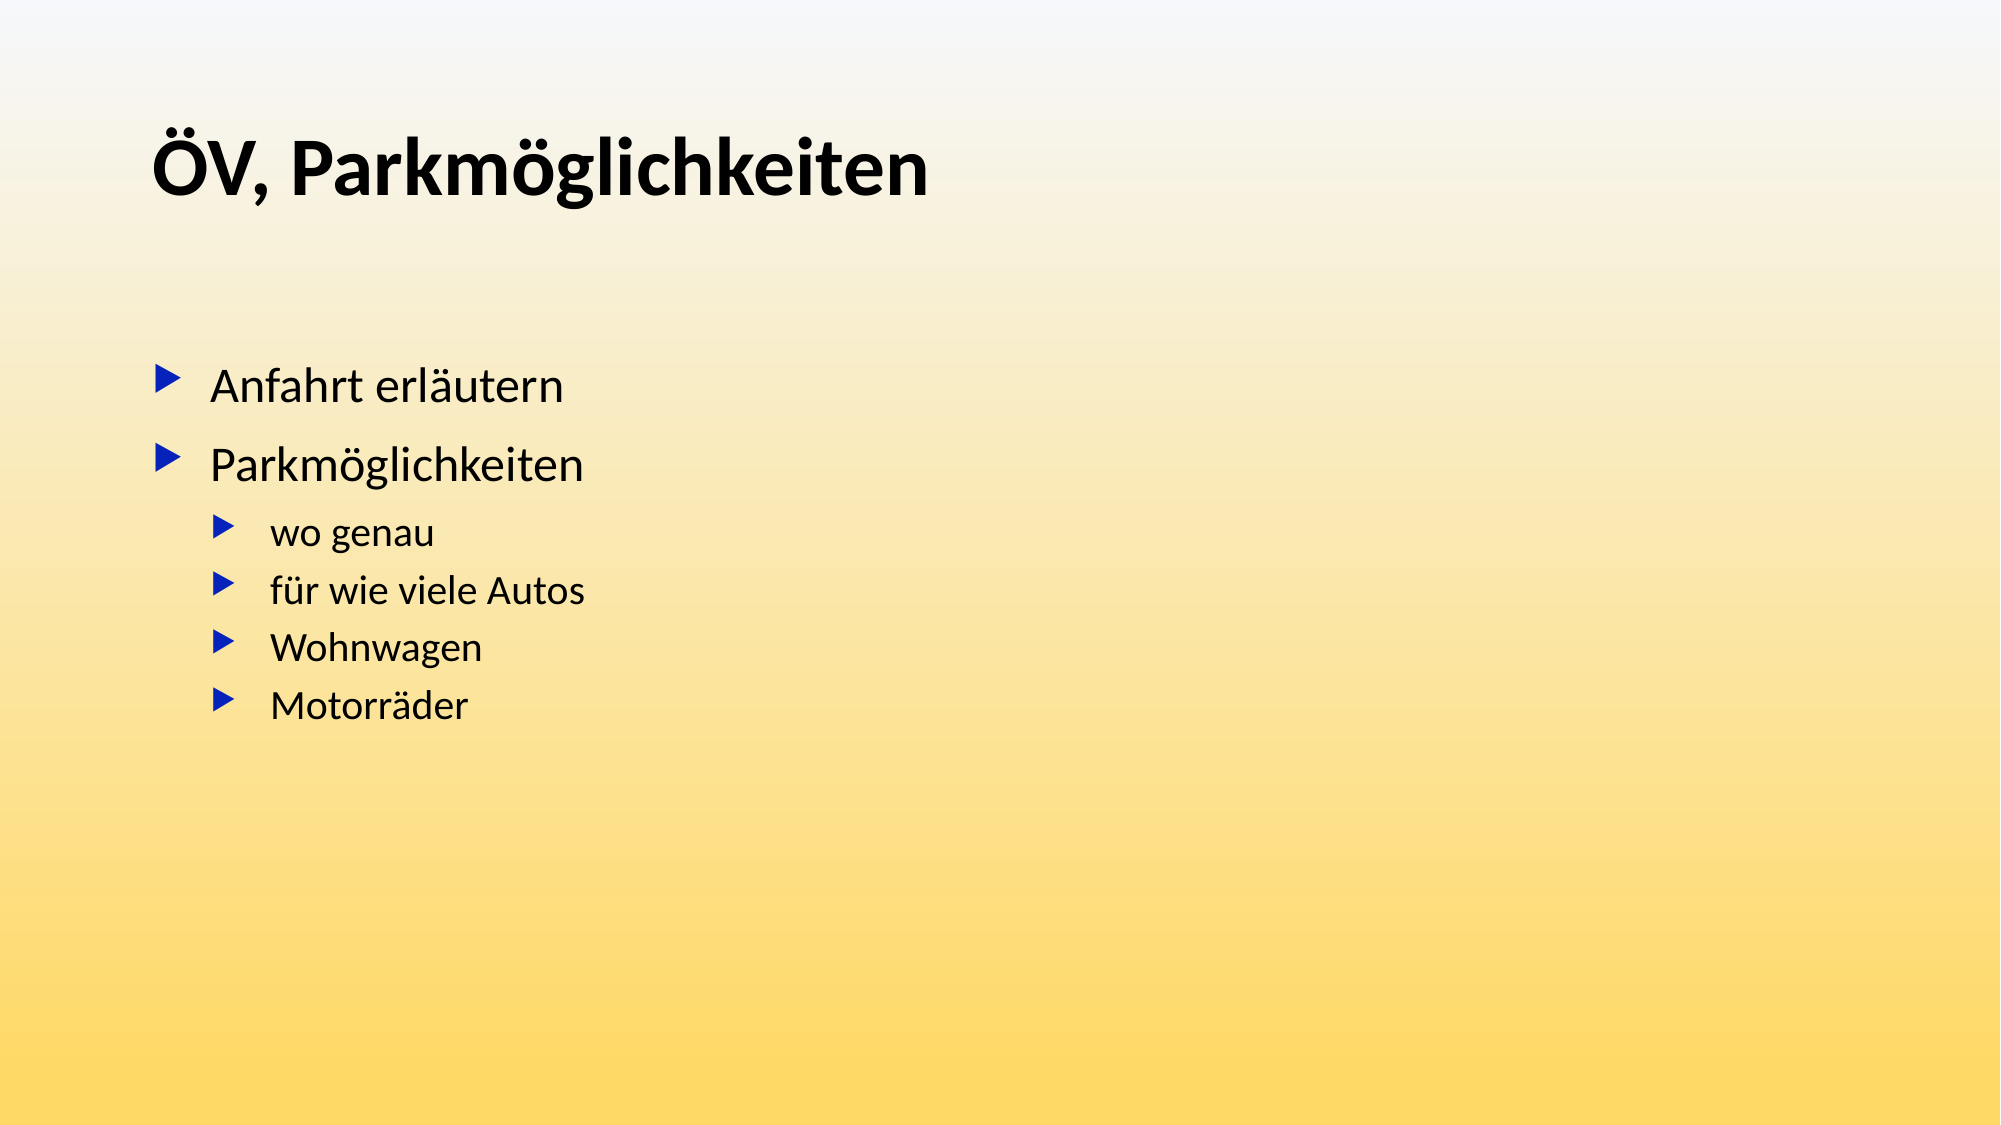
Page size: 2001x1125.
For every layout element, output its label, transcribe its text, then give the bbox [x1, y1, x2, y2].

title ÖV, Parkmöglichkeiten [137, 59, 1863, 278]
list Anfahrt erläutern Parkmöglichkeiten wo genau für wie viele Autos Wohnwagen Motorräder [137, 351, 1863, 1066]
